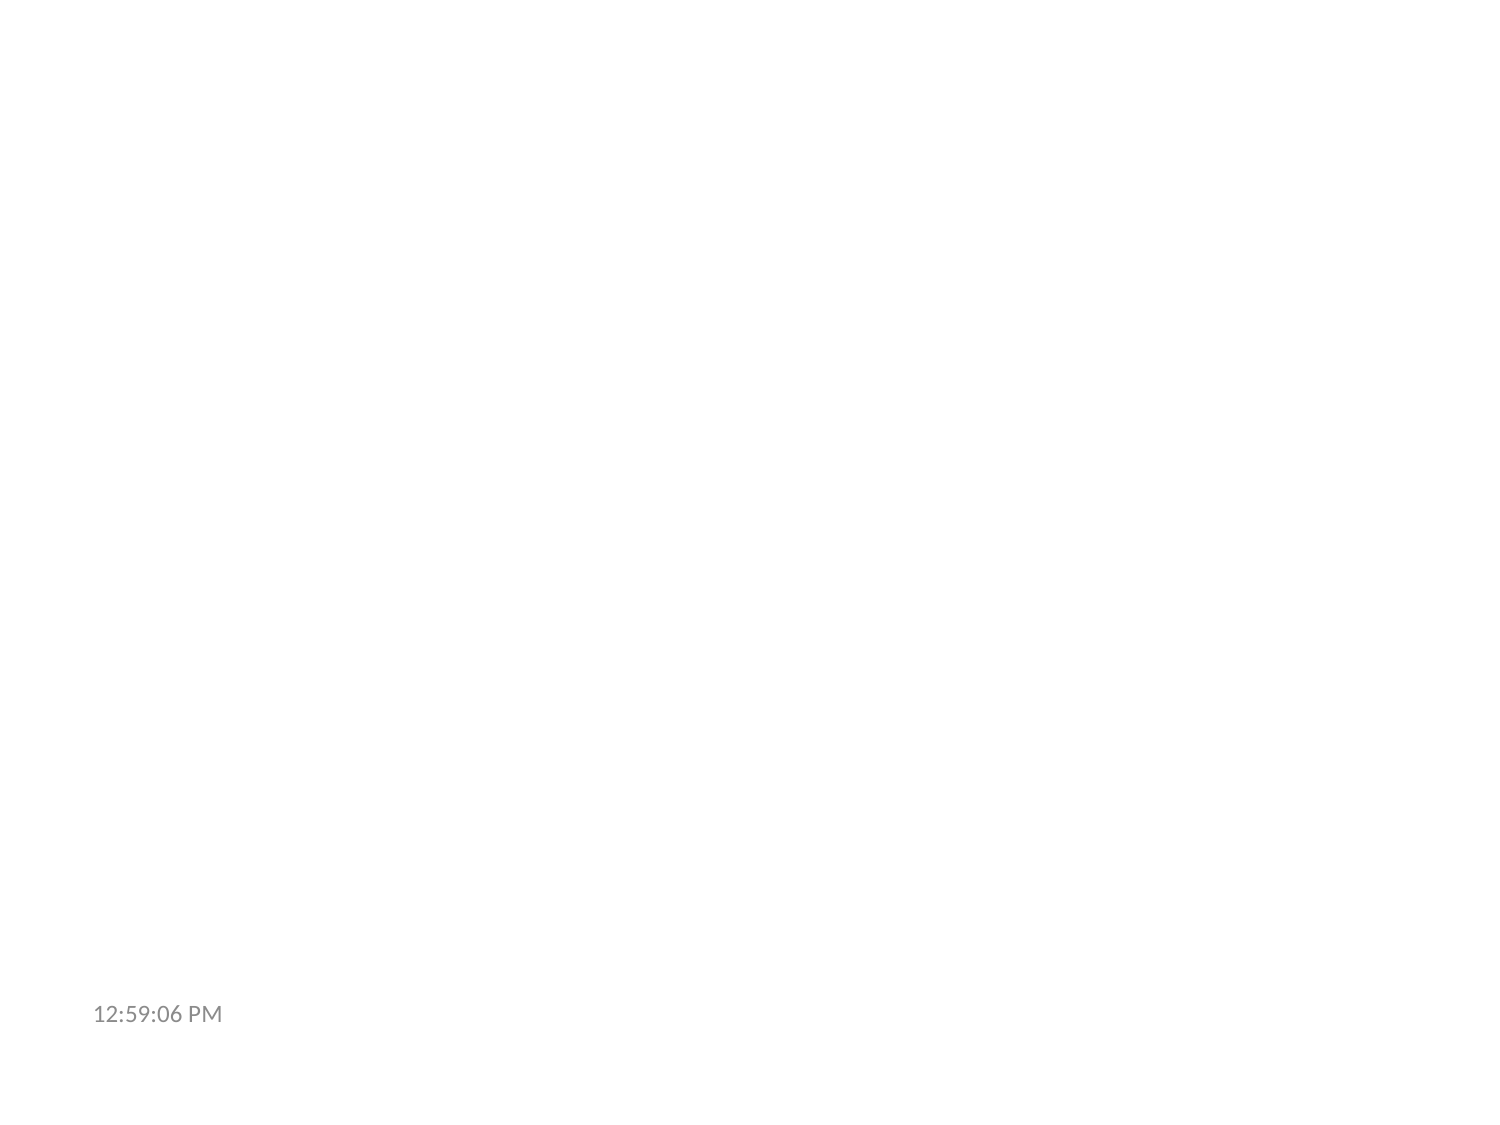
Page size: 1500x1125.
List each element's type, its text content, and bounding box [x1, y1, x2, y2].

text_box 3:35:09 PM [77, 982, 428, 1043]
